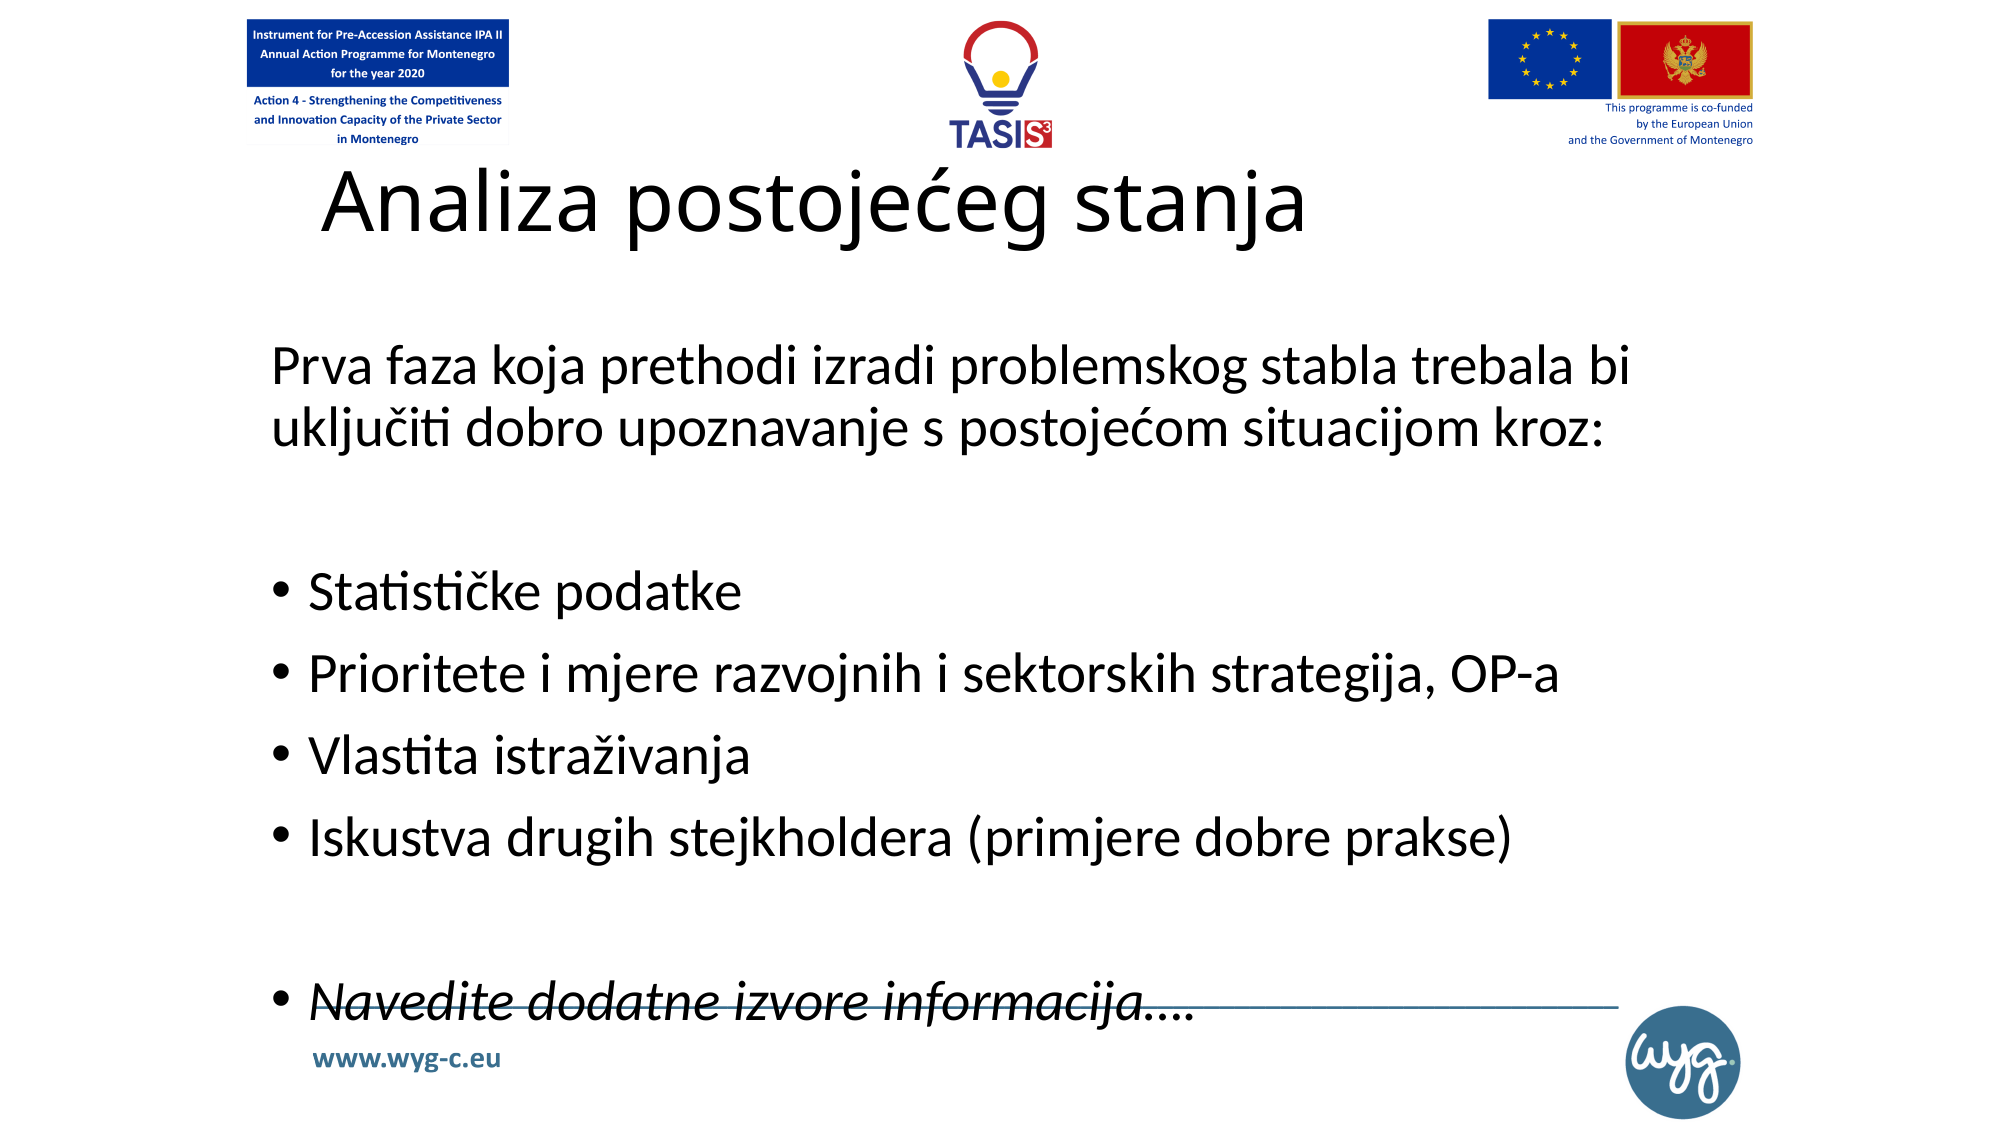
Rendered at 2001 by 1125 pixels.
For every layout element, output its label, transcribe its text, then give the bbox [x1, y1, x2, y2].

picture [246, 19, 1753, 149]
picture [312, 1000, 1743, 1125]
list Prva faza koja prethodi izradi problemskog stabla trebala bi uključiti dobro upoznavanje s postojećom situacijom kroz: Statističke podatke Prioritete i mjere razvojnih i sektorskih strategija, OP-a Vlastita istraživanja Iskustva drugih stejkholdera (primjere dobre prakse) Navedite dodatne izvore informacija…. [256, 327, 1700, 1043]
title Analiza postojećeg stanja [306, 117, 1643, 293]
